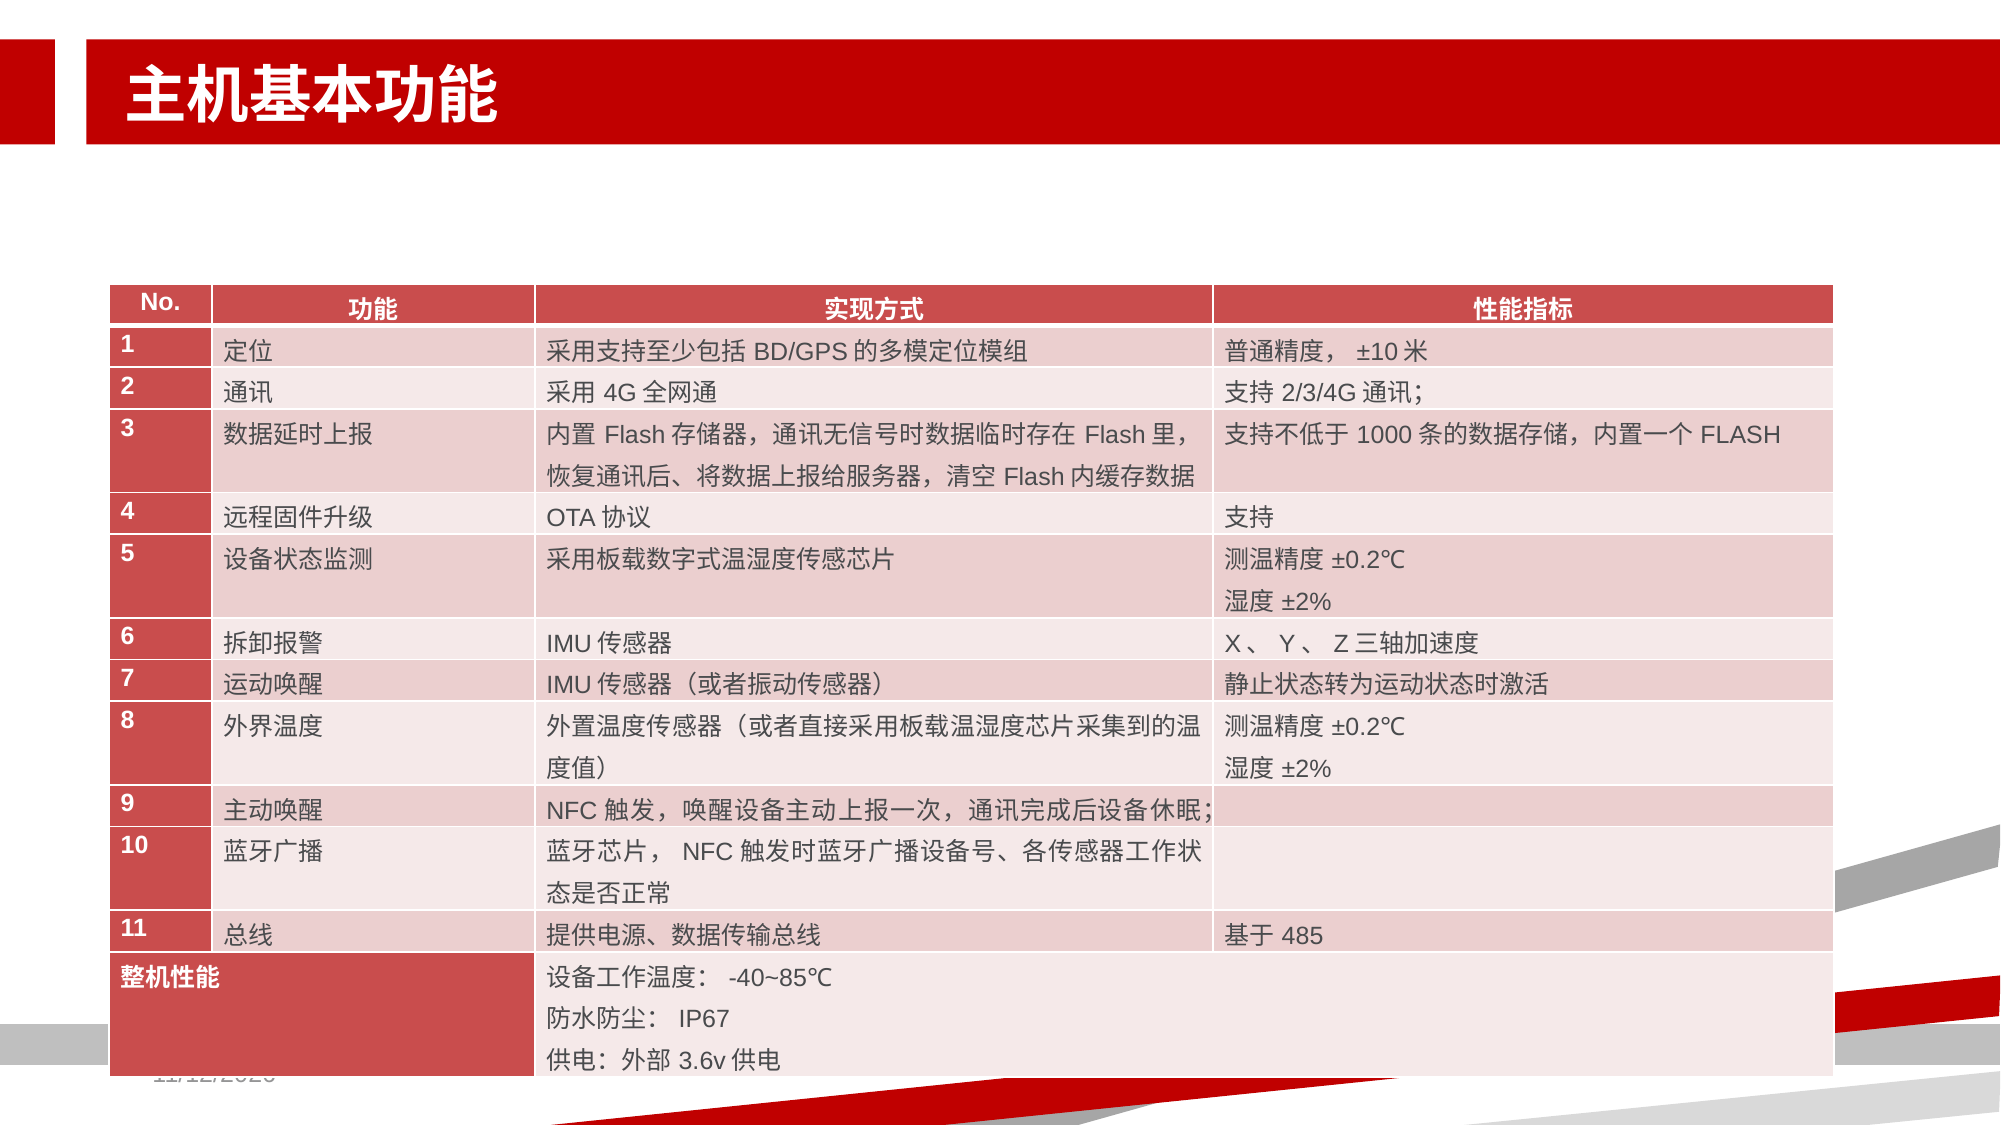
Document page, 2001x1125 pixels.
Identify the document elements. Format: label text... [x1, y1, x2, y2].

table_cell 整机性能 [110, 953, 534, 1076]
table_cell IMU传感器（或者振动传感器） [536, 660, 1212, 700]
table_cell 外界温度 [213, 702, 534, 784]
title 主机基本功能 [109, 40, 1835, 154]
table_cell 支持2/3/4G通讯； [1214, 368, 1833, 408]
table_cell 蓝牙广播 [213, 827, 534, 909]
table_cell 1 [110, 328, 211, 366]
table_cell 通讯 [213, 368, 534, 408]
table_cell OTA协议 [536, 493, 1212, 533]
table_cell 测温精度±0.2℃ 湿度±2% [1214, 535, 1833, 617]
table_cell 主动唤醒 [213, 786, 534, 826]
table_cell [1214, 827, 1833, 909]
table_cell 外置温度传感器（或者直接采用板载温湿度芯片采集到的温度值） [536, 702, 1212, 784]
table_cell 支持 [1214, 493, 1833, 533]
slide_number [137, 1078, 588, 1103]
table_cell 4 [110, 493, 211, 533]
table_cell 支持不低于1000条的数据存储，内置一个FLASH [1214, 410, 1833, 492]
table_cell 采用4G全网通 [536, 368, 1212, 408]
table_cell 5 [110, 535, 211, 617]
table_cell 采用支持至少包括BD/GPS的多模定位模组 [536, 328, 1212, 366]
table_cell 7 [110, 660, 211, 700]
table_header 性能指标 [1214, 285, 1833, 323]
table_header 功能 [213, 285, 534, 323]
table_cell IMU传感器 [536, 619, 1212, 659]
table_cell X、Y、Z三轴加速度 [1214, 619, 1833, 659]
table_cell 11 [110, 911, 211, 951]
table_cell 测温精度±0.2℃ 湿度±2% [1214, 702, 1833, 784]
table_cell 运动唤醒 [213, 660, 534, 700]
table_cell 远程固件升级 [213, 493, 534, 533]
table_cell NFC触发，唤醒设备主动上报一次，通讯完成后设备休眠； [536, 786, 1212, 826]
table_cell 设备工作温度：-40~85℃ 防水防尘：IP67 供电：外部3.6v供电 [536, 953, 1833, 1076]
table_cell 基于485 [1214, 911, 1833, 951]
table_cell 总线 [213, 911, 534, 951]
table_cell 静止状态转为运动状态时激活 [1214, 660, 1833, 700]
table_cell 提供电源、数据传输总线 [536, 911, 1212, 951]
table_cell 拆卸报警 [213, 619, 534, 659]
table_cell 设备状态监测 [213, 535, 534, 617]
table_cell 2 [110, 368, 211, 408]
table_cell 采用板载数字式温湿度传感芯片 [536, 535, 1212, 617]
table_header No. [110, 285, 211, 323]
table_cell 定位 [213, 328, 534, 366]
table_cell 10 [110, 827, 211, 909]
table_cell 6 [110, 619, 211, 659]
footer [662, 1078, 1338, 1103]
table_cell 8 [110, 702, 211, 784]
table_cell 数据延时上报 [213, 410, 534, 492]
table_cell 内置Flash存储器，通讯无信号时数据临时存在Flash里，恢复通讯后、将数据上报给服务器，清空Flash内缓存数据 [536, 410, 1212, 492]
table_cell [1214, 786, 1833, 826]
table_header 实现方式 [536, 285, 1212, 323]
table_cell 蓝牙芯片，NFC触发时蓝牙广播设备号、各传感器工作状态是否正常 [536, 827, 1212, 909]
table_cell 3 [110, 410, 211, 492]
table_cell 普通精度，±10米 [1214, 328, 1833, 366]
table_cell 9 [110, 786, 211, 826]
